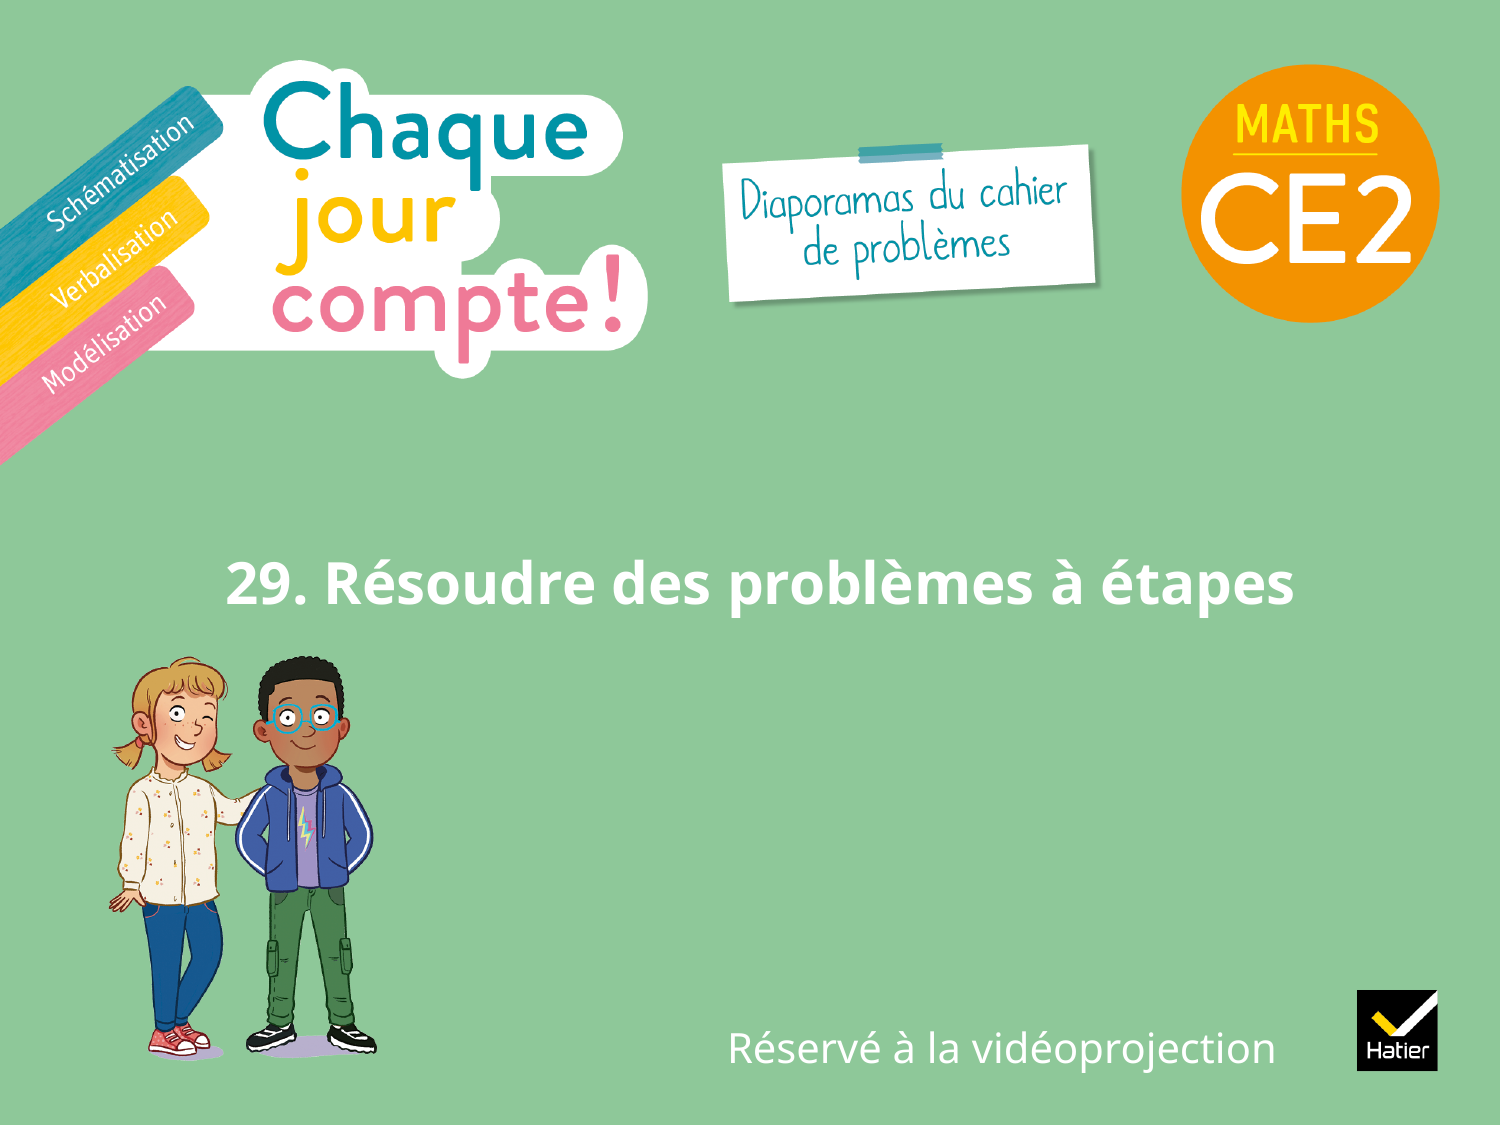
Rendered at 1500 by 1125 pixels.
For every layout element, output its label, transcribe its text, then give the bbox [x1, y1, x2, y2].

picture [0, 0, 1500, 1125]
title 29. Résoudre des problèmes à étapes [121, 497, 1401, 628]
